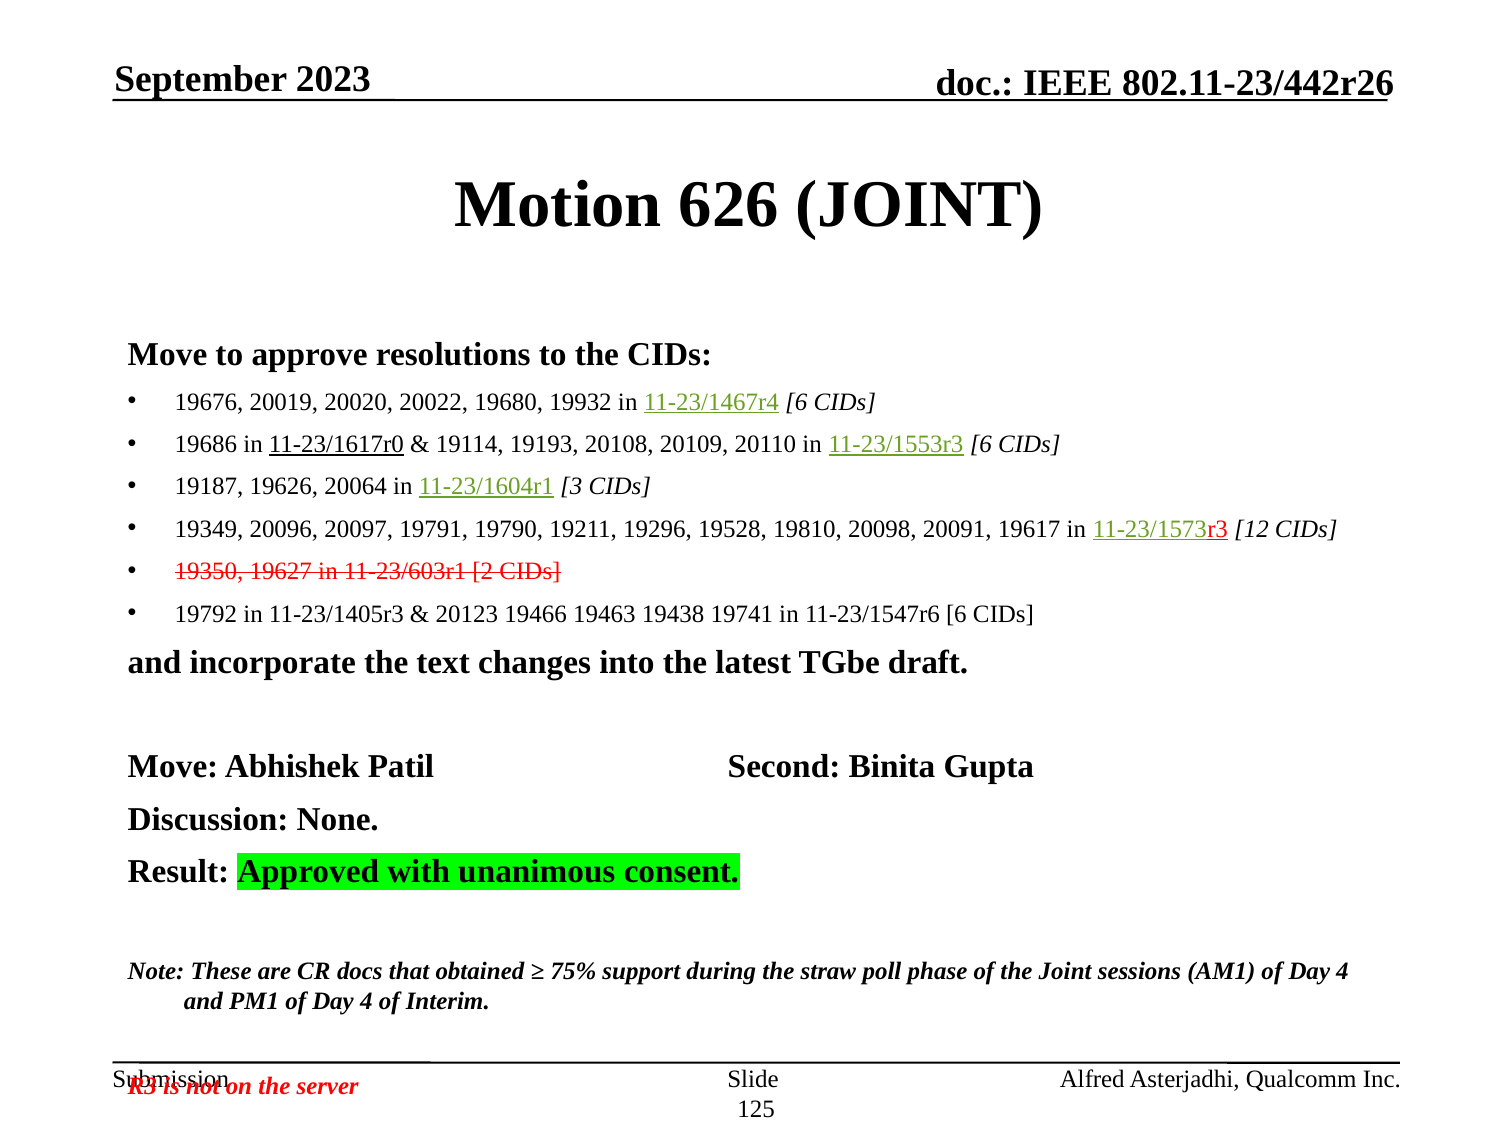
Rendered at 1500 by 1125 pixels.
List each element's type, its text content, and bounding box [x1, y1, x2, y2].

footer Alfred Asterjadhi, Qualcomm Inc. [878, 1061, 1402, 1093]
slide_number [114, 54, 423, 100]
slide_number Slide 125 [712, 1061, 800, 1123]
list Move to approve resolutions to the CIDs: 19676, 20019, 20020, 20022, 19680, 19932 in 11-23/1467r4 [6 CIDs] 19686 in 11-23/1617r0 & 19114, 19193, 20108, 20109, 20110 in 11-23/1553r3 [6 CIDs] 19187, 19626, 20064 in 11-23/1604r1 [3 CIDs] 19349, 20096, 20097, 19791, 19790, 19211, 19296, 19528, 19810, 20098, 20091, 19617 in 11-23/1573r3 [12 CIDs] 19350, 19627 in 11-23/603r1 [2 CIDs] 19792 in 11-23/1405r3 & 20123 19466 19463 19438 19741 in 11-23/1547r6 [6 CIDs] and incorporate the text changes into the latest TGbe draft. Move: Abhishek Patil Second: Binita Gupta Discussion: None. Result: Approved with unanimous consent. Note: These are CR docs that obtained ≥ 75% support during the straw poll phase of the Joint sessions (AM1) of Day 4 and PM1 of Day 4 of Interim. R3 is not on the server [112, 324, 1388, 1063]
title Motion 626 (JOINT) [112, 112, 1388, 288]
